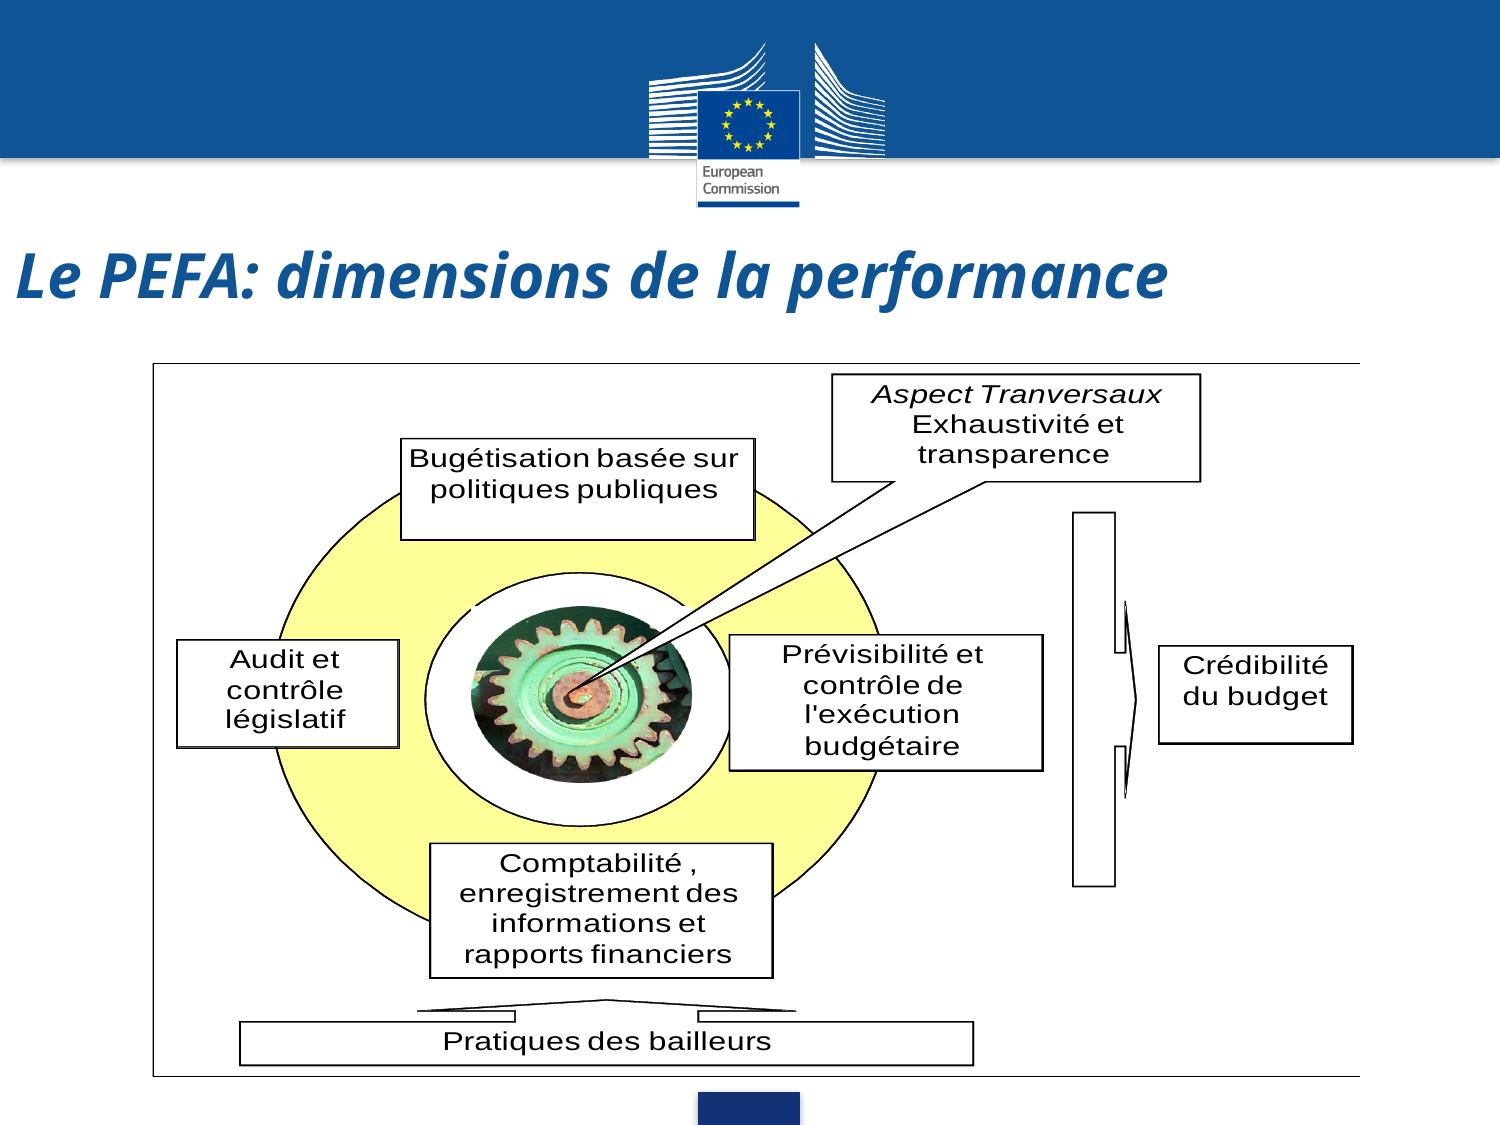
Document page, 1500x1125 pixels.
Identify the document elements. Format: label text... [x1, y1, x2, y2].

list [152, 362, 1362, 1078]
picture [649, 42, 885, 196]
title Le PEFA: dimensions de la performance [0, 196, 1500, 351]
